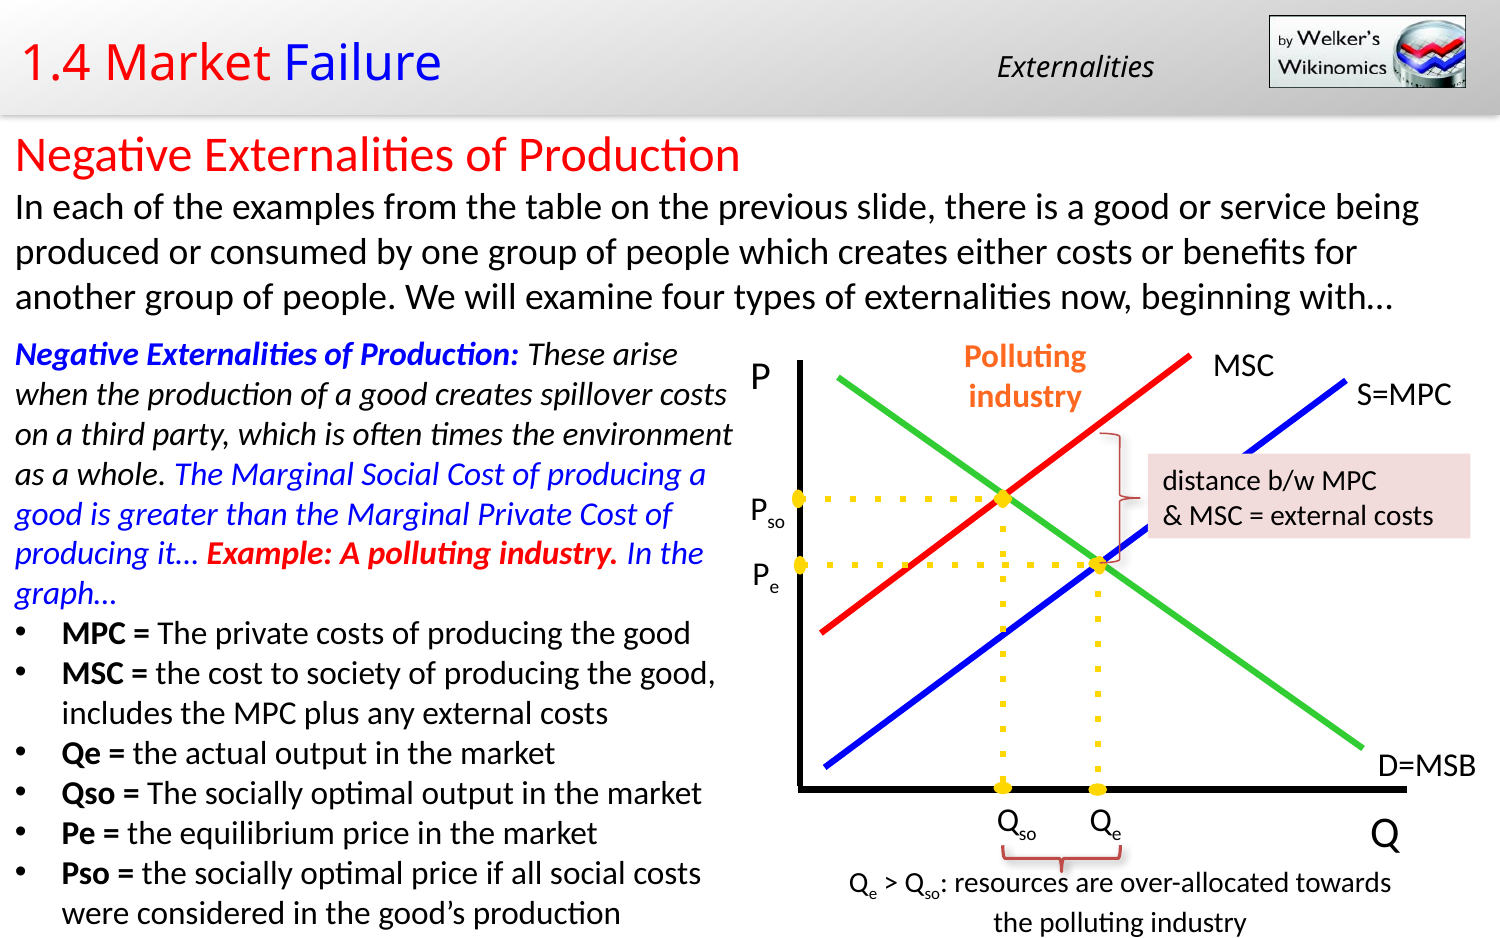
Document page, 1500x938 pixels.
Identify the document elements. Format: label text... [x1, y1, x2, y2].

text_box Negative Externalities of Production: These arise when the production of a good creates spillover costs on a third party, which is often times the environment as a whole. The Marginal Social Cost of producing a good is greater than the Marginal Private Cost of producing it… Example: A polluting industry. In the graph… MPC = The private costs of producing the good MSC = the cost to society of producing the good, includes the MPC plus any external costs Qe = the actual output in the market Qso = The socially optimal output in the market Pe = the equilibrium price in the market Pso = the socially optimal price if all social costs were considered in the good’s production [0, 324, 750, 938]
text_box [735, 326, 1500, 938]
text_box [0, 0, 1500, 115]
text_box Negative Externalities of Production In each of the examples from the table on the previous slide, there is a good or service being produced or consumed by one group of people which creates either costs or benefits for another group of people. We will examine four types of externalities now, beginning with… [0, 123, 1500, 325]
